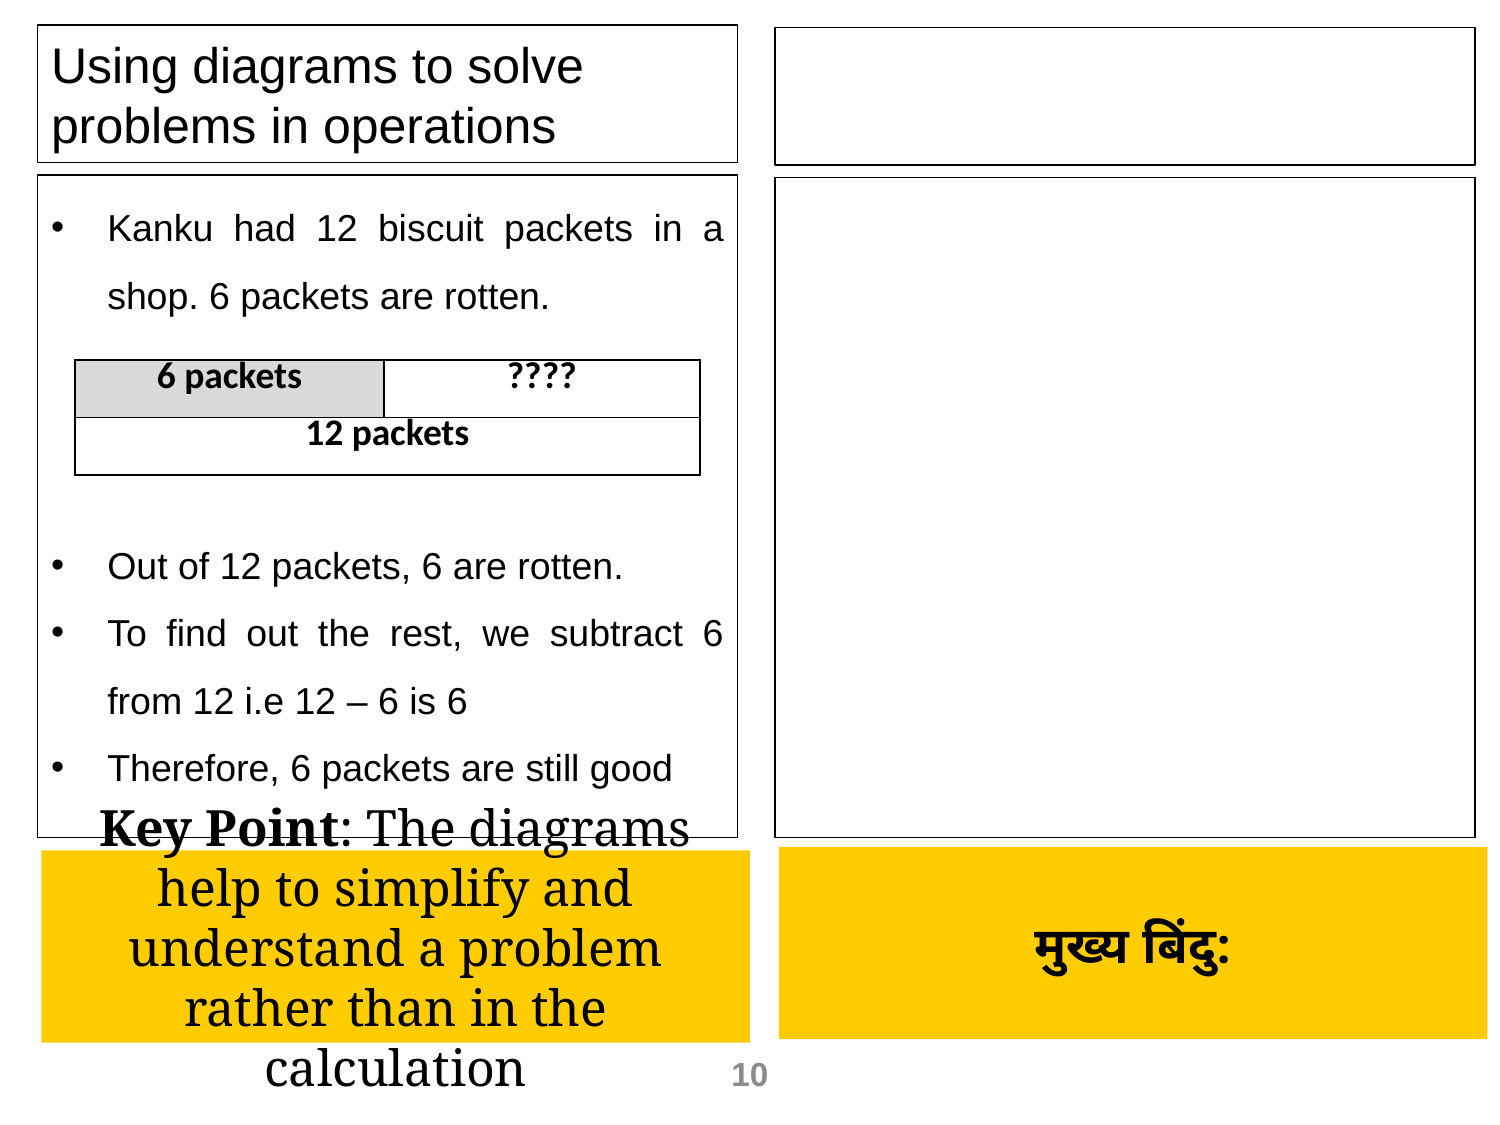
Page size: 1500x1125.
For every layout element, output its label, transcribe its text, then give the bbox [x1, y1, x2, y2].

text_box Key Point: The diagrams help to simplify and understand a problem rather than in the calculation [41, 850, 750, 1043]
text_box Using diagrams to solve problems in operations [37, 24, 738, 163]
table_cell 12 packets [76, 418, 699, 474]
slide_number 10 [512, 1042, 988, 1103]
text_box Kanku had 12 biscuit packets in a shop. 6 packets are rotten. Out of 12 packets, 6 are rotten. To find out the rest, we subtract 6 from 12 i.e 12 – 6 is 6 Therefore, 6 packets are still good [37, 174, 738, 838]
text_box [774, 27, 1475, 165]
table_header ???? [385, 361, 699, 417]
table_header 6 packets [76, 361, 383, 417]
text_box [738, 199, 747, 788]
text_box मुख्य बिंदु: [778, 847, 1488, 1040]
text_box [1475, 201, 1484, 791]
text_box [774, 177, 1475, 838]
